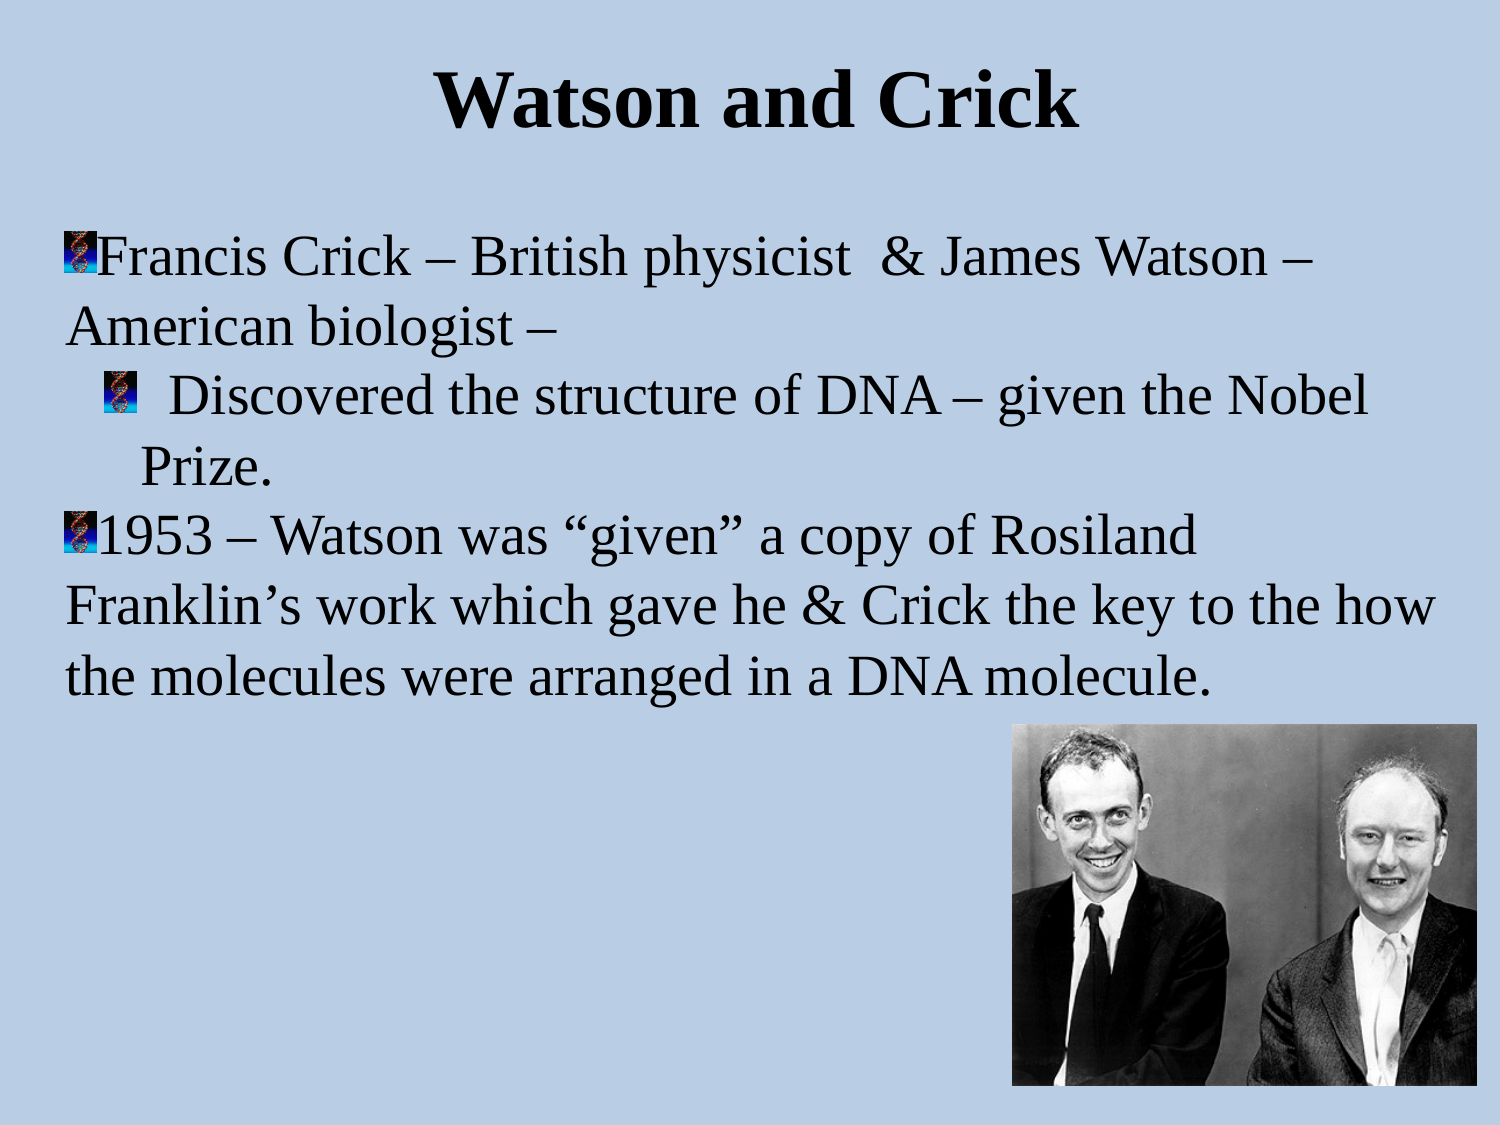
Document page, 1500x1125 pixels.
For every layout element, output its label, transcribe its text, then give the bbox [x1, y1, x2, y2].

text_box Watson and Crick Francis Crick – British physicist & James Watson – American biologist – Discovered the structure of DNA – given the Nobel Prize. 1953 – Watson was “given” a copy of Rosiland Franklin’s work which gave he & Crick the key to the how the molecules were arranged in a DNA molecule. [49, 36, 1463, 969]
picture [1012, 724, 1477, 1087]
picture [64, 231, 97, 273]
picture [104, 371, 137, 413]
picture [64, 511, 97, 553]
